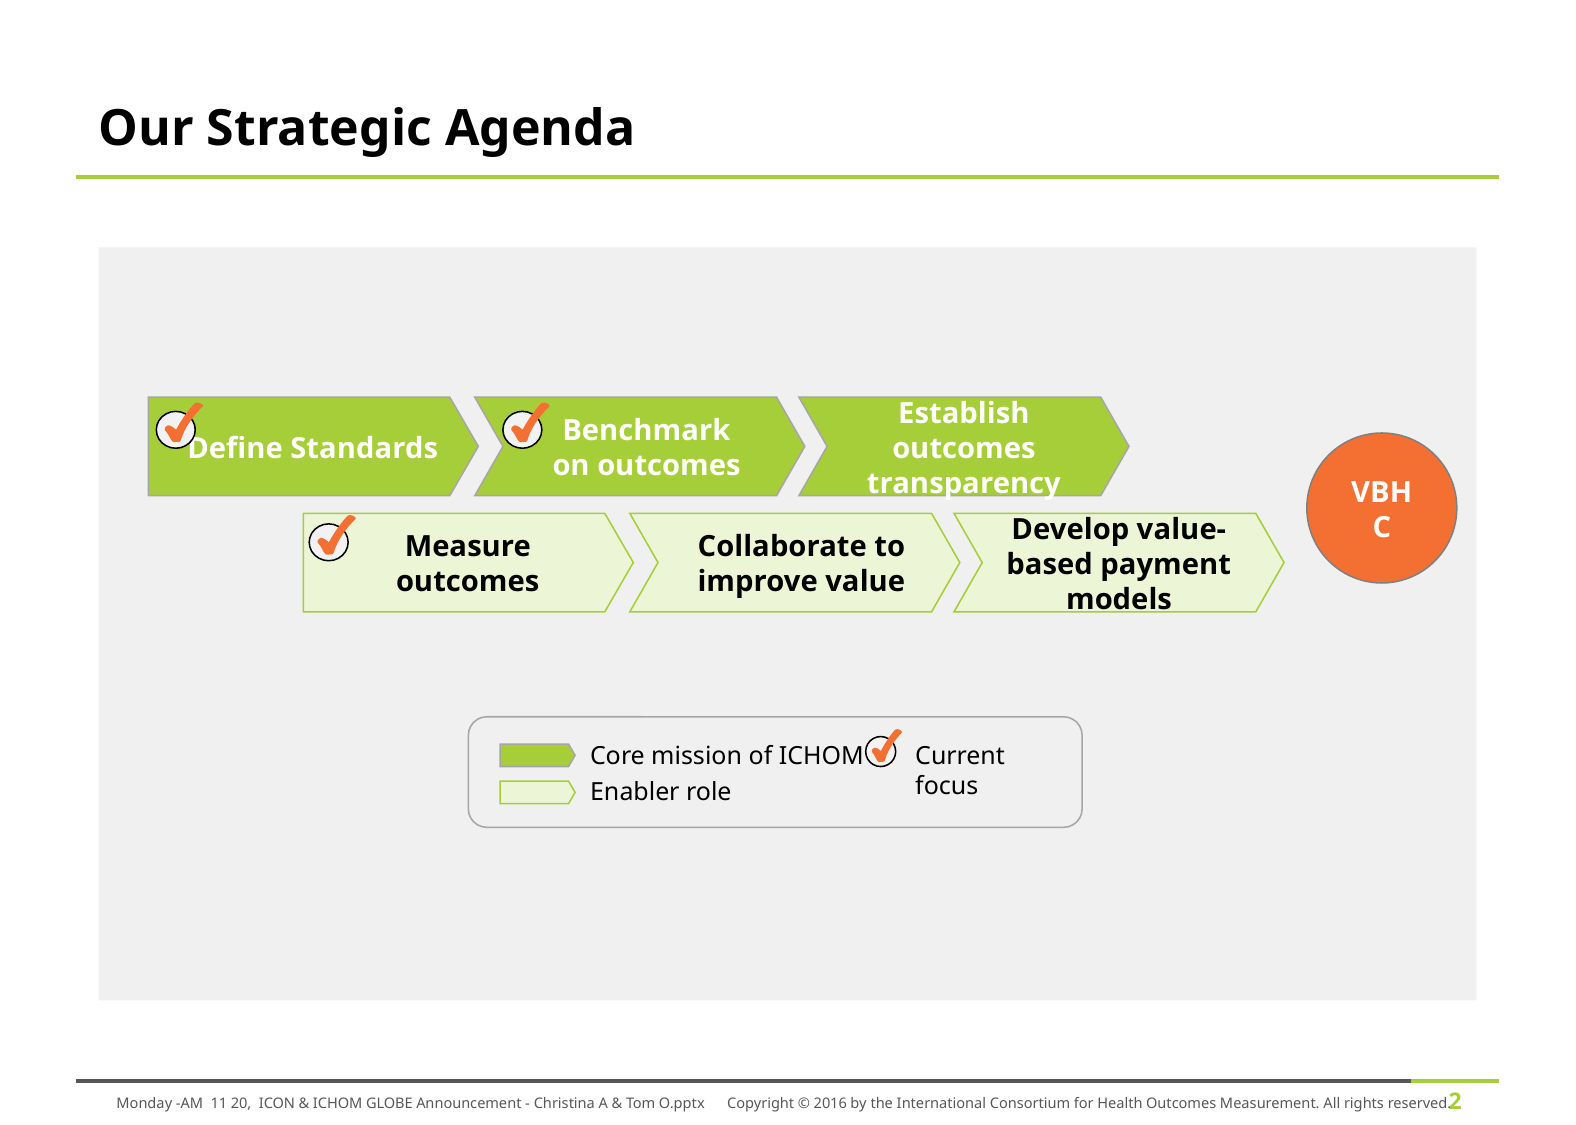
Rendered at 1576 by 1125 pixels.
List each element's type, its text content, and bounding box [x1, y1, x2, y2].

text_box [96, 245, 1478, 1002]
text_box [502, 402, 549, 449]
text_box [308, 515, 355, 561]
text_box VBHC [1306, 432, 1457, 583]
title Our Strategic Agenda [98, 26, 1477, 163]
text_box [155, 402, 202, 449]
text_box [468, 716, 1083, 828]
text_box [148, 396, 1285, 613]
